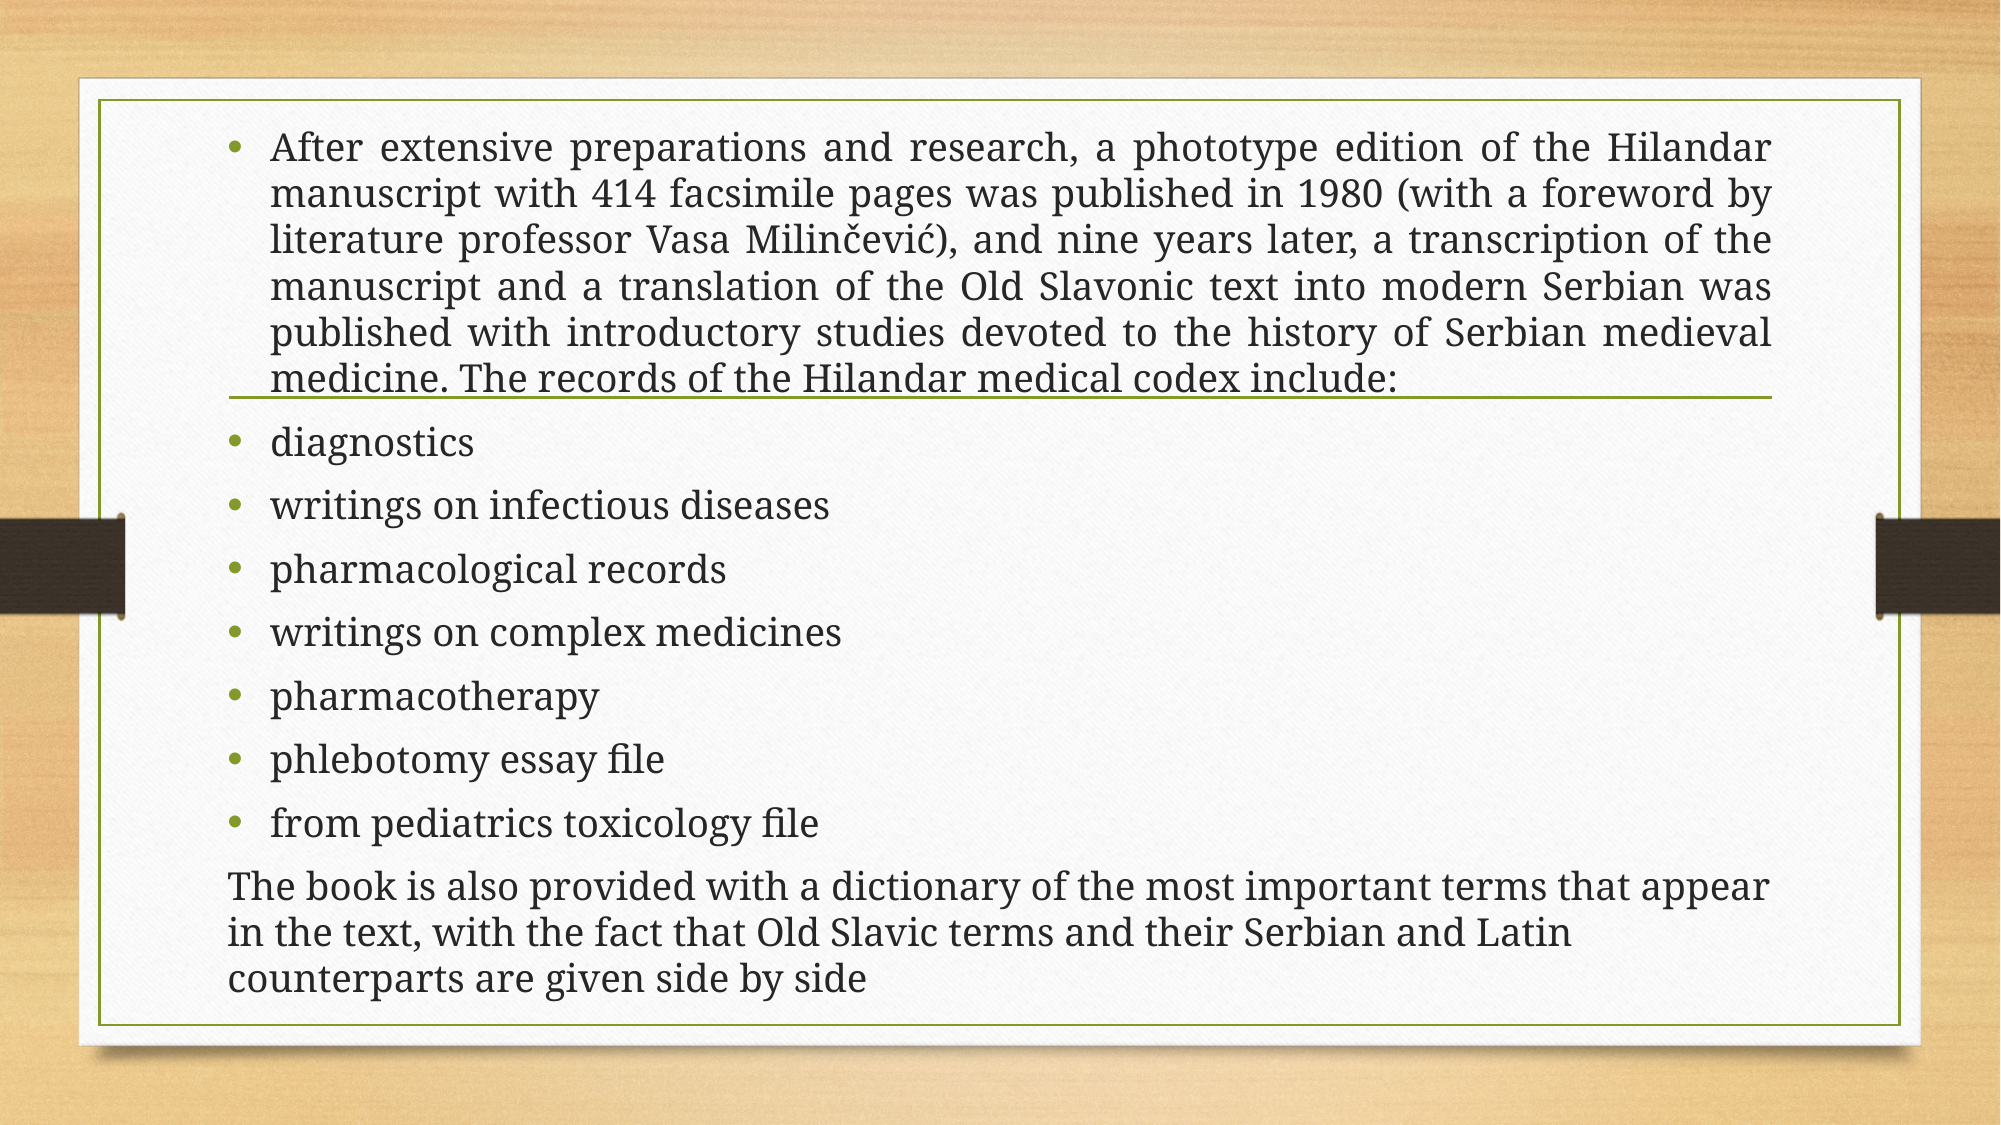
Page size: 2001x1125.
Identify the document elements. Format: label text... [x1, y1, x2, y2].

picture [0, 0, 2001, 1125]
list After extensive preparations and research, a phototype edition of the Hilandar manuscript with 414 facsimile pages was published in 1980 (with a foreword by literature professor Vasa Milinčević), and nine years later, a transcription of the manuscript and a translation of the Old Slavonic text into modern Serbian was published with introductory studies devoted to the history of Serbian medieval medicine. The records of the Hilandar medical codex include: diagnostics writings on infectious diseases pharmacological records writings on complex medicines pharmacotherapy phlebotomy essay file from pediatrics toxicology file The book is also provided with a dictionary of the most important terms that appear in the text, with the fact that Old Slavic terms and their Serbian and Latin counterparts are given side by side [212, 115, 1788, 1010]
